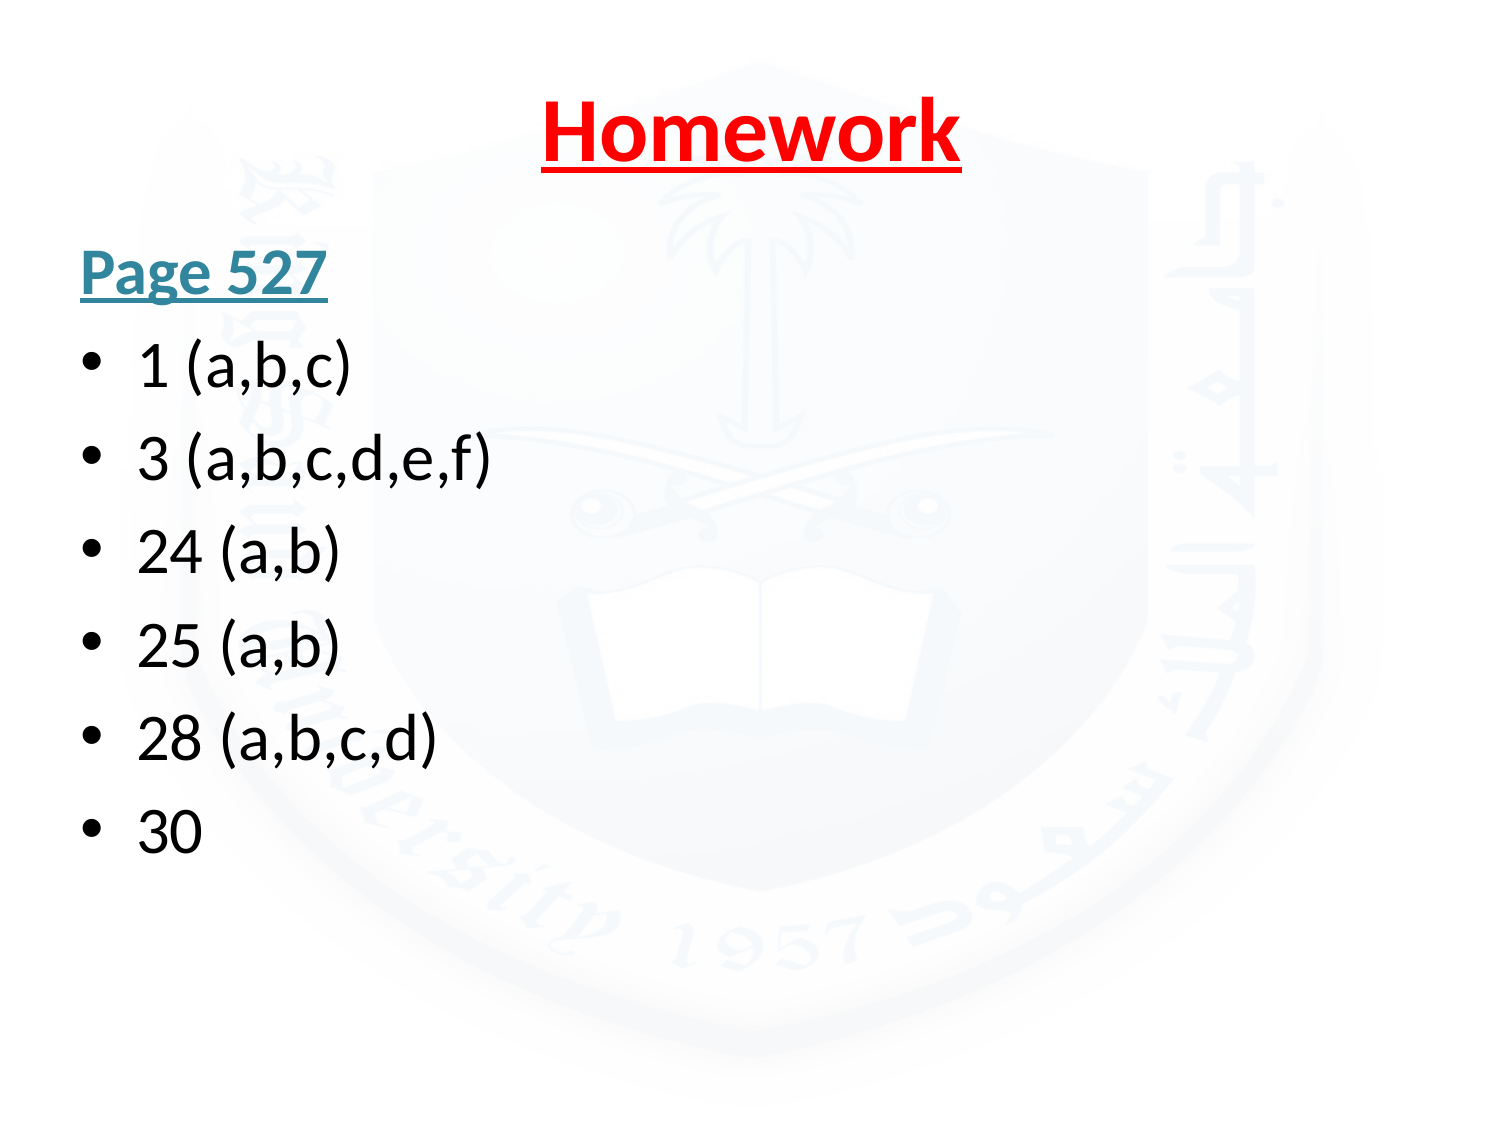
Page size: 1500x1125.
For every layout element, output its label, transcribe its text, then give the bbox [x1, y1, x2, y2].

list Page 527 1 (a,b,c) 3 (a,b,c,d,e,f) 24 (a,b) 25 (a,b) 28 (a,b,c,d) 30 [64, 219, 1415, 963]
title Homework [76, 30, 1427, 219]
